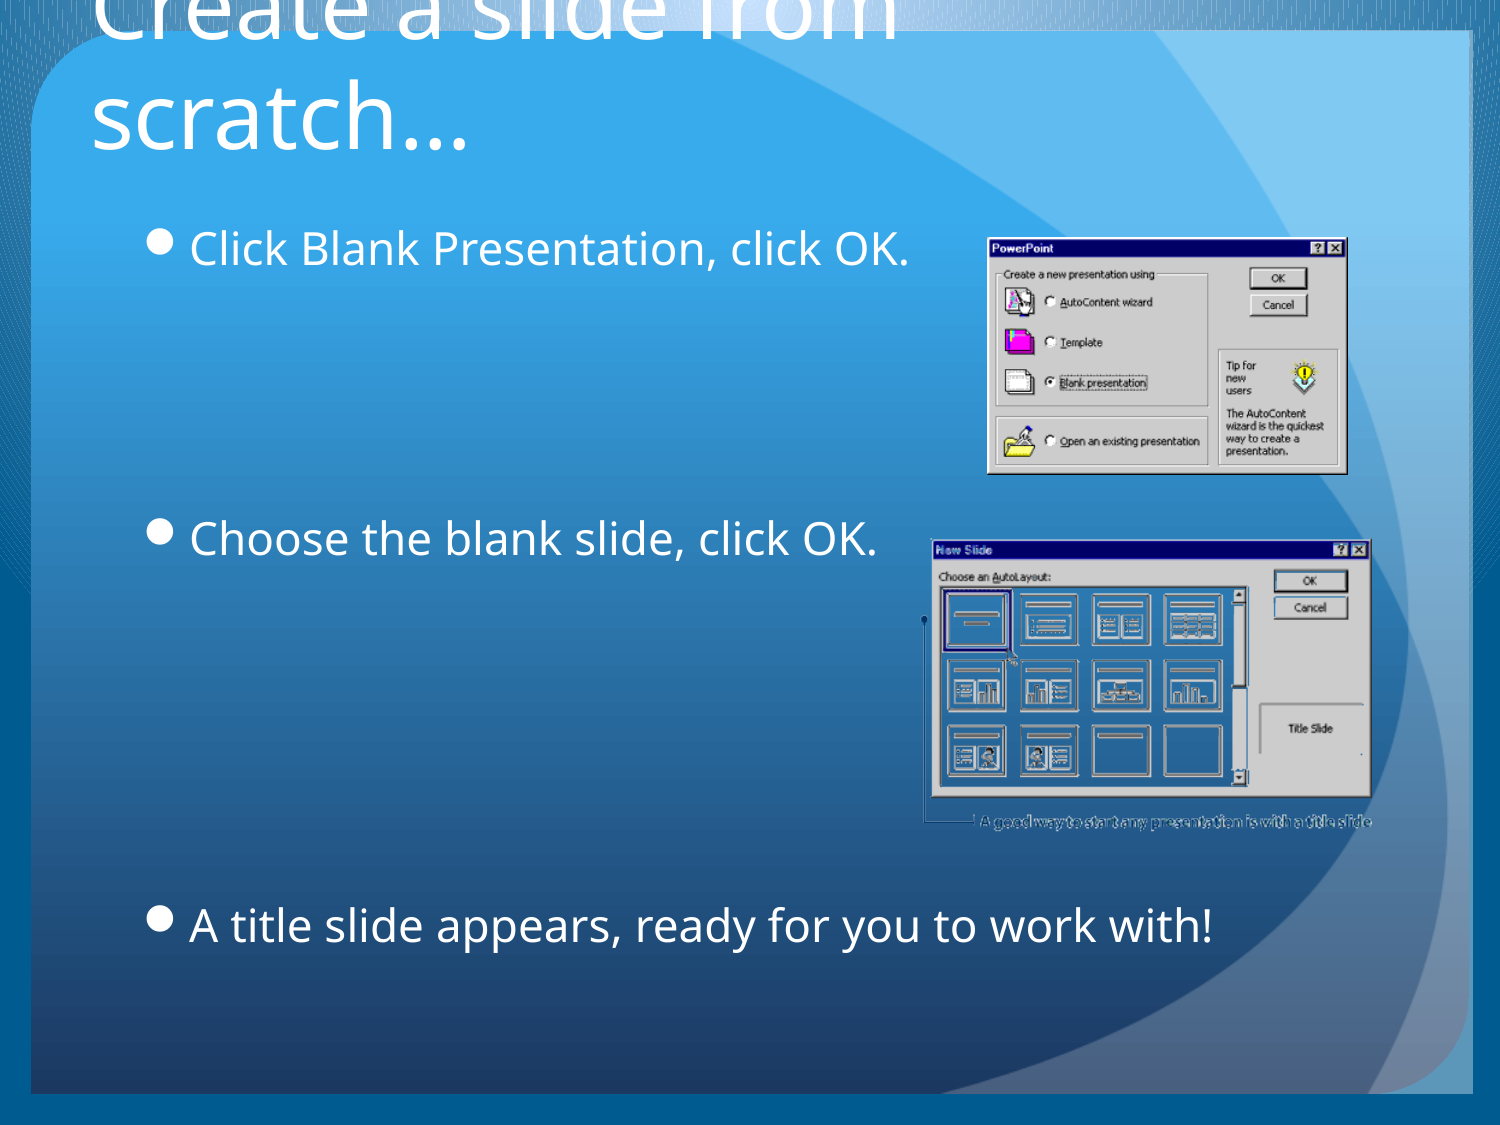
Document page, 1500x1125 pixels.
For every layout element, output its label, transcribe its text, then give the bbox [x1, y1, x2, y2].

list Click Blank Presentation, click OK. Choose the blank slide, click OK. A title slide appears, ready for you to work with! [127, 212, 1372, 1050]
picture [24, 30, 1473, 1094]
title Create a slide from scratch… [75, 50, 1319, 175]
